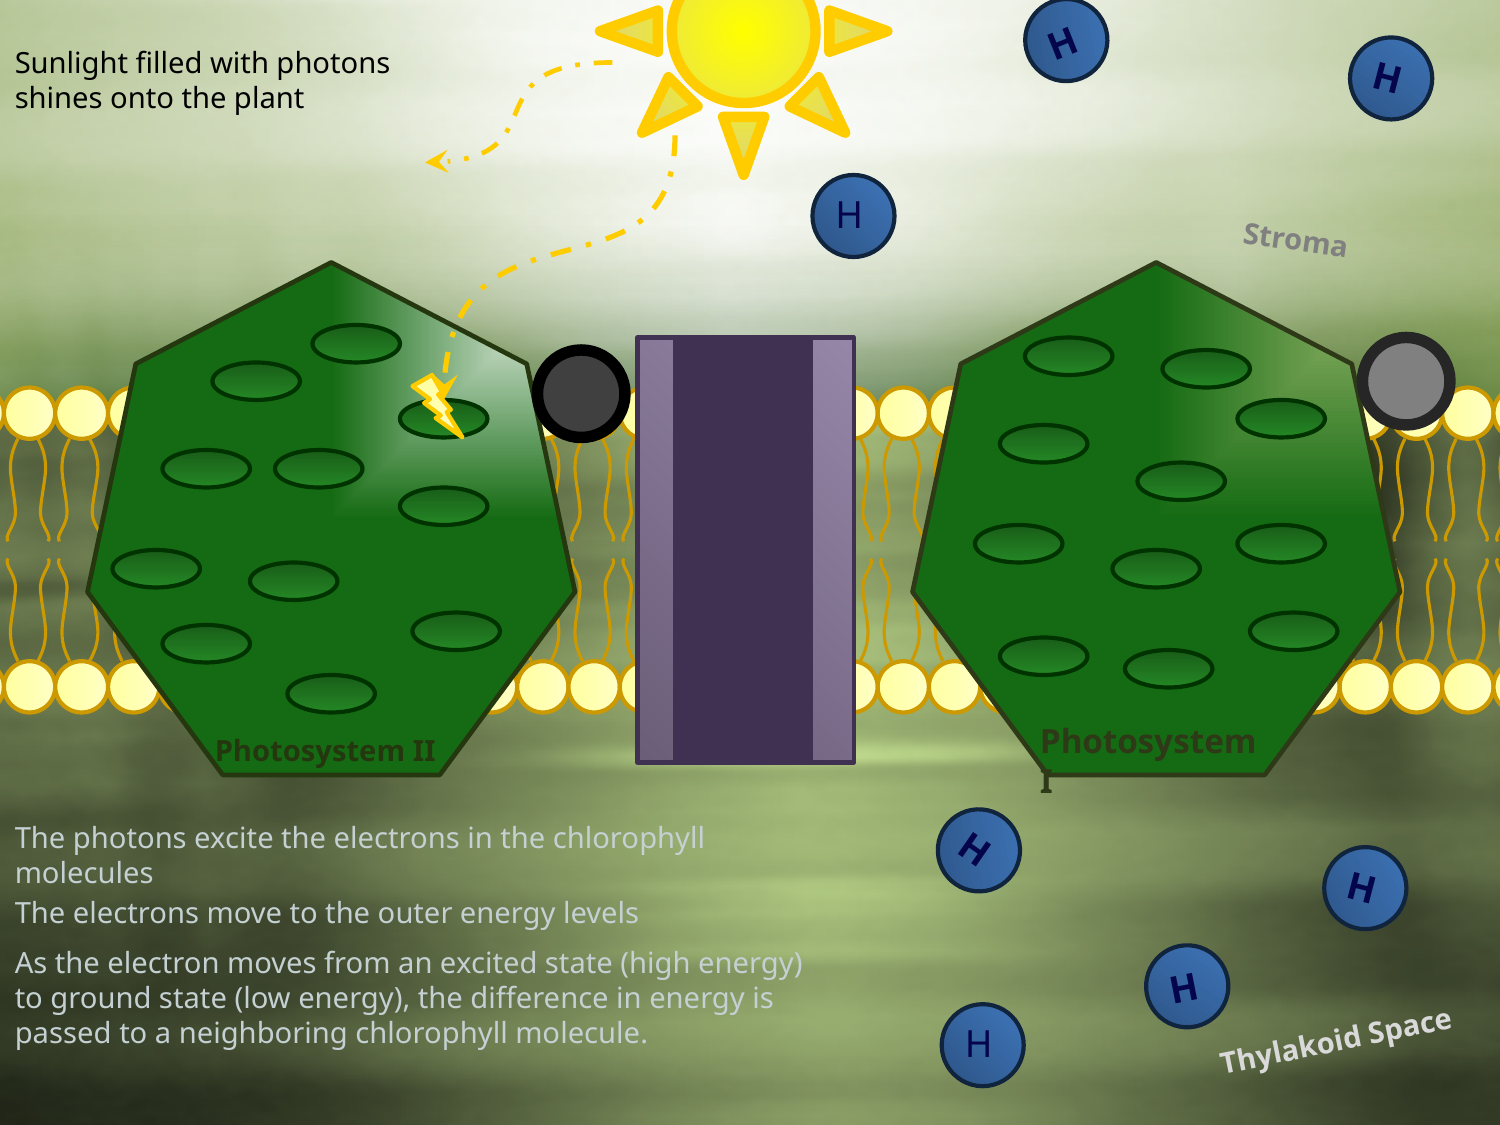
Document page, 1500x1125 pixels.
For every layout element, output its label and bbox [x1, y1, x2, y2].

text_box [912, 262, 1401, 776]
text_box [1349, 37, 1433, 120]
text_box [87, 262, 576, 776]
text_box [812, 174, 895, 258]
text_box [637, 337, 855, 763]
text_box [0, 387, 82, 713]
text_box [1024, 0, 1108, 83]
text_box [0, 0, 1500, 386]
text_box [427, 150, 691, 383]
text_box [0, 724, 1500, 1125]
text_box [424, 62, 613, 152]
text_box [1404, 387, 1500, 713]
text_box [937, 809, 1407, 1087]
text_box [579, 390, 632, 713]
text_box [859, 387, 907, 713]
